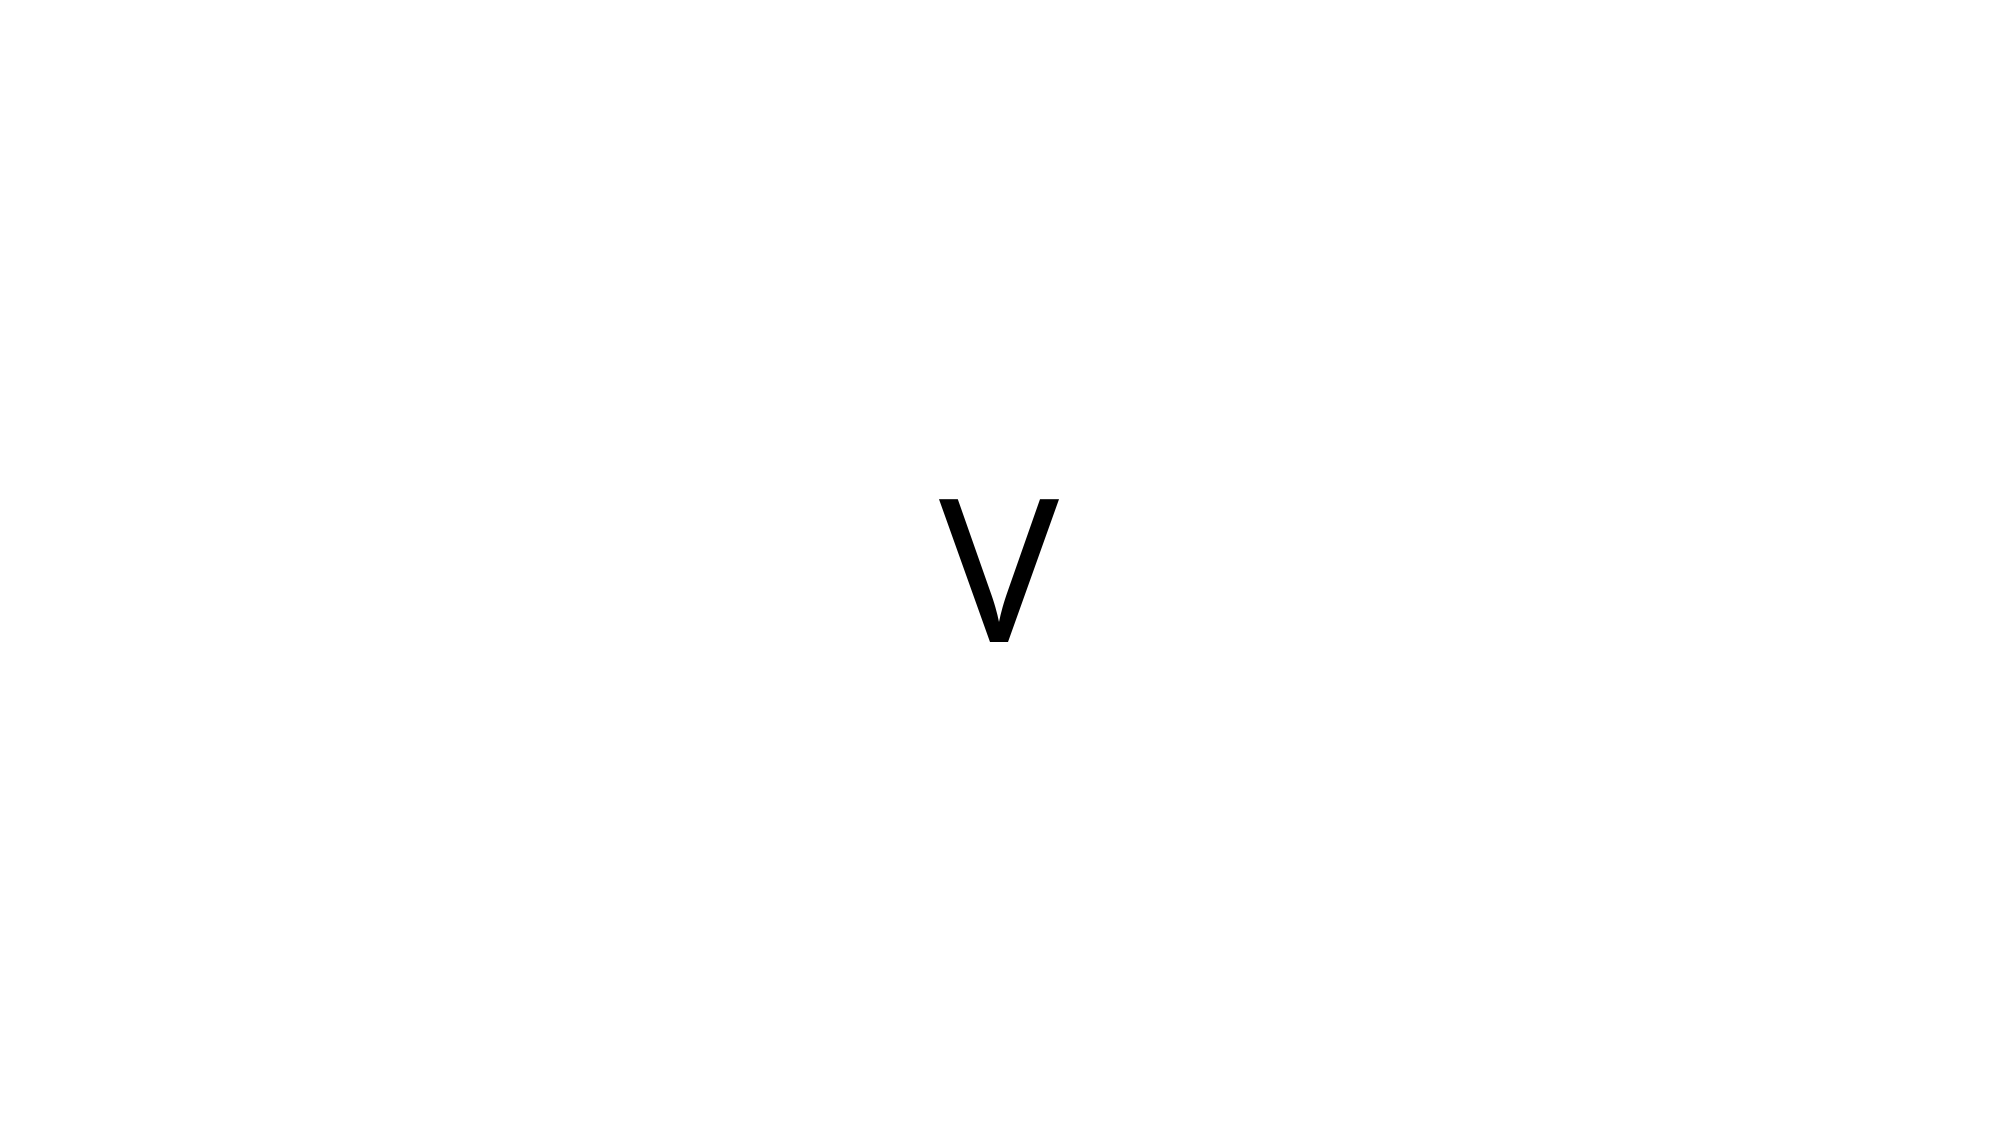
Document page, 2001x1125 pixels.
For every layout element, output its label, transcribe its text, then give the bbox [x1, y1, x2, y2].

title V [137, 59, 1863, 1096]
